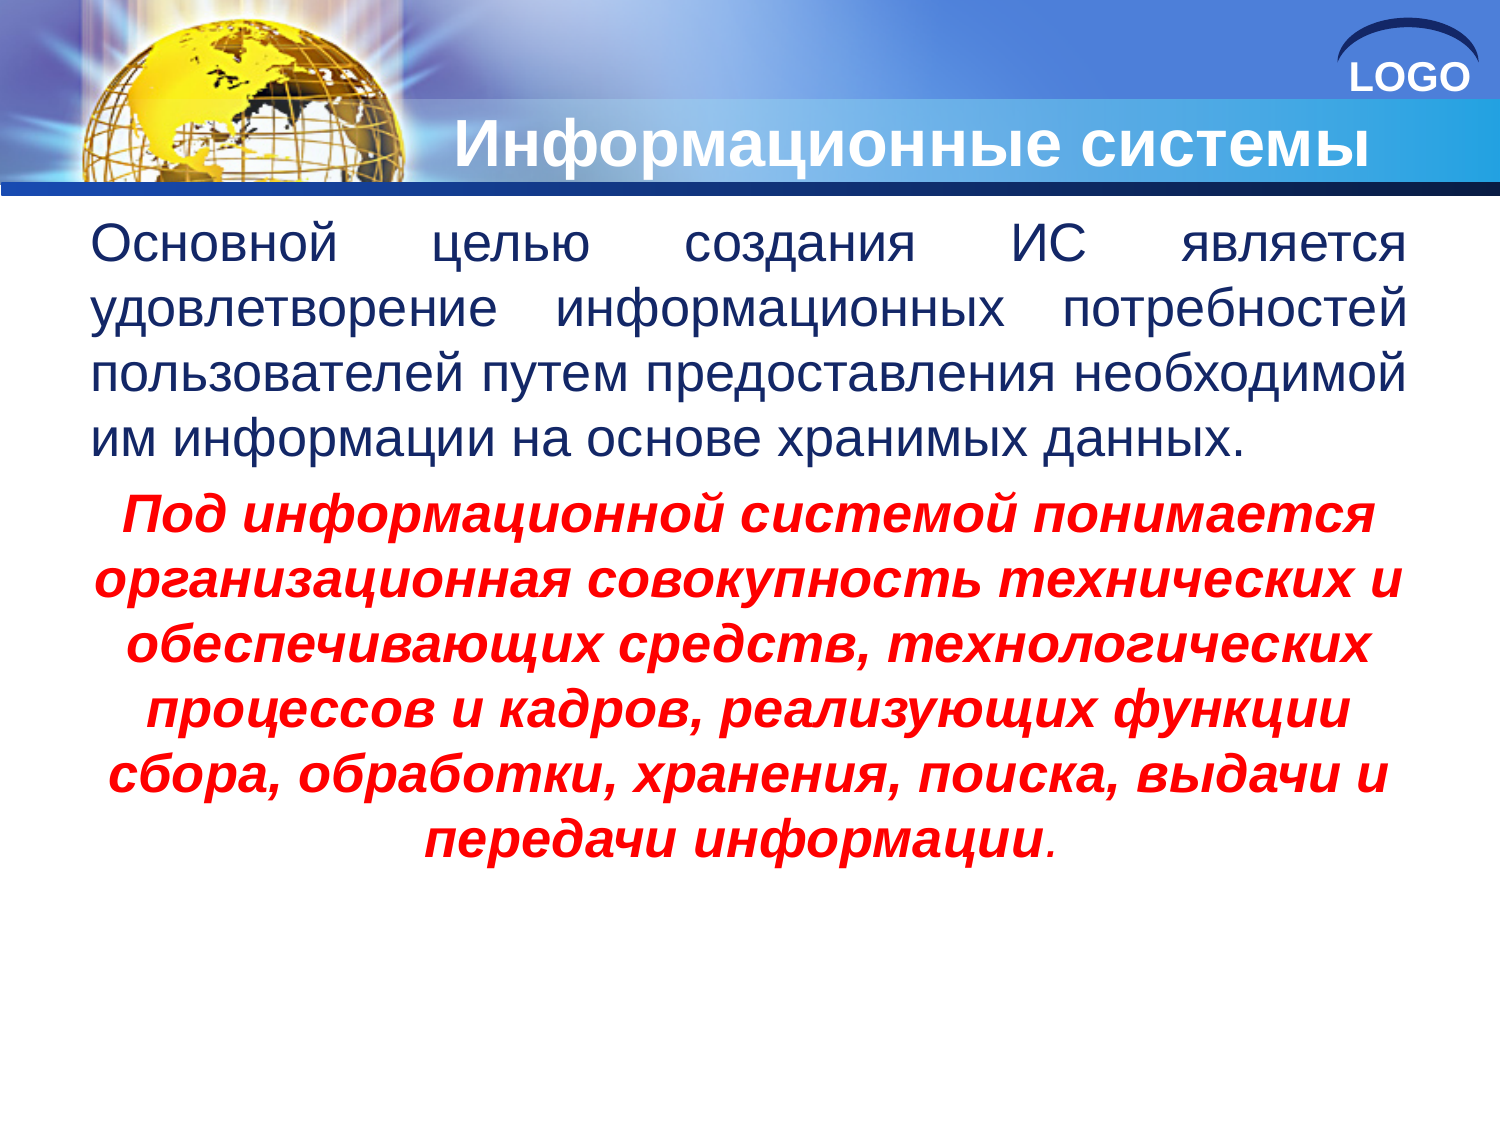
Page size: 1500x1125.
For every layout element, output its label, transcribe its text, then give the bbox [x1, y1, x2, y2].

title Информационные системы [298, 99, 1425, 183]
list Основной целью создания ИС является удовлетворение информационных потребностей пользователей путем предоставления необходимой им информации на основе хранимых данных. Под информационной системой понимается организационная совокупность технических и обеспечивающих средств, технологических процессов и кадров, реализующих функции сбора, обработки, хранения, поиска, выдачи и передачи информации. [75, 200, 1425, 1038]
picture [0, 0, 1500, 185]
